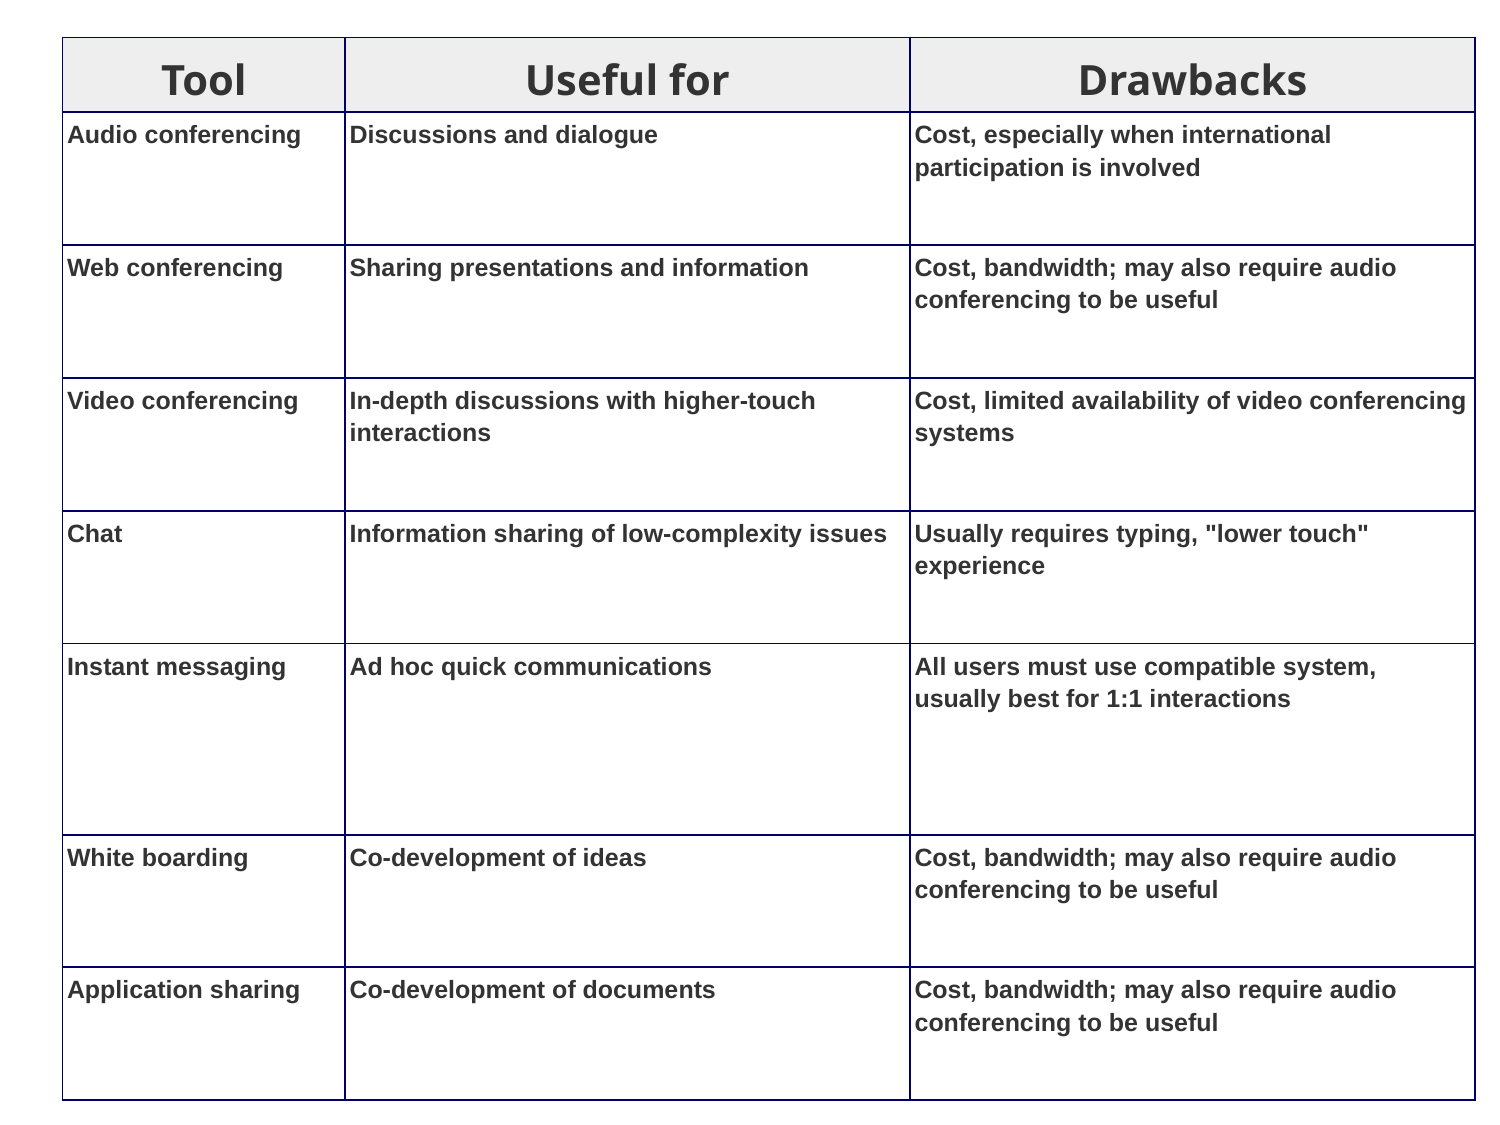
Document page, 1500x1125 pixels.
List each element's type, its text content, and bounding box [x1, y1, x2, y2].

table_cell Audio conferencing [63, 113, 344, 244]
table_cell Usually requires typing, "lower touch" experience [911, 512, 1474, 643]
table_cell Cost, bandwidth; may also require audio conferencing to be useful [911, 836, 1474, 966]
table_cell Co-development of ideas [346, 836, 909, 966]
table_cell Ad hoc quick communications [346, 644, 909, 834]
table_cell In-depth discussions with higher-touch interactions [346, 379, 909, 510]
table_cell Discussions and dialogue [346, 113, 909, 244]
table_cell Co-development of documents [346, 968, 909, 1099]
table_cell Sharing presentations and information [346, 246, 909, 377]
table_cell Video conferencing [63, 379, 344, 510]
table_cell Cost, bandwidth; may also require audio conferencing to be useful [911, 968, 1474, 1099]
table_cell Information sharing of low-complexity issues [346, 512, 909, 643]
table_cell Web conferencing [63, 246, 344, 377]
table_cell Cost, limited availability of video conferencing systems [911, 379, 1474, 510]
table_cell Chat [63, 512, 344, 643]
table_header Tool [63, 38, 344, 111]
table_header Useful for [346, 38, 909, 111]
table_header Drawbacks [911, 38, 1474, 111]
table_cell Cost, bandwidth; may also require audio conferencing to be useful [911, 246, 1474, 377]
table_cell All users must use compatible system, usually best for 1:1 interactions [911, 644, 1474, 834]
table_cell Instant messaging [63, 644, 344, 834]
table_cell White boarding [63, 836, 344, 966]
table_cell Application sharing [63, 968, 344, 1099]
table_cell Cost, especially when international participation is involved [911, 113, 1474, 244]
